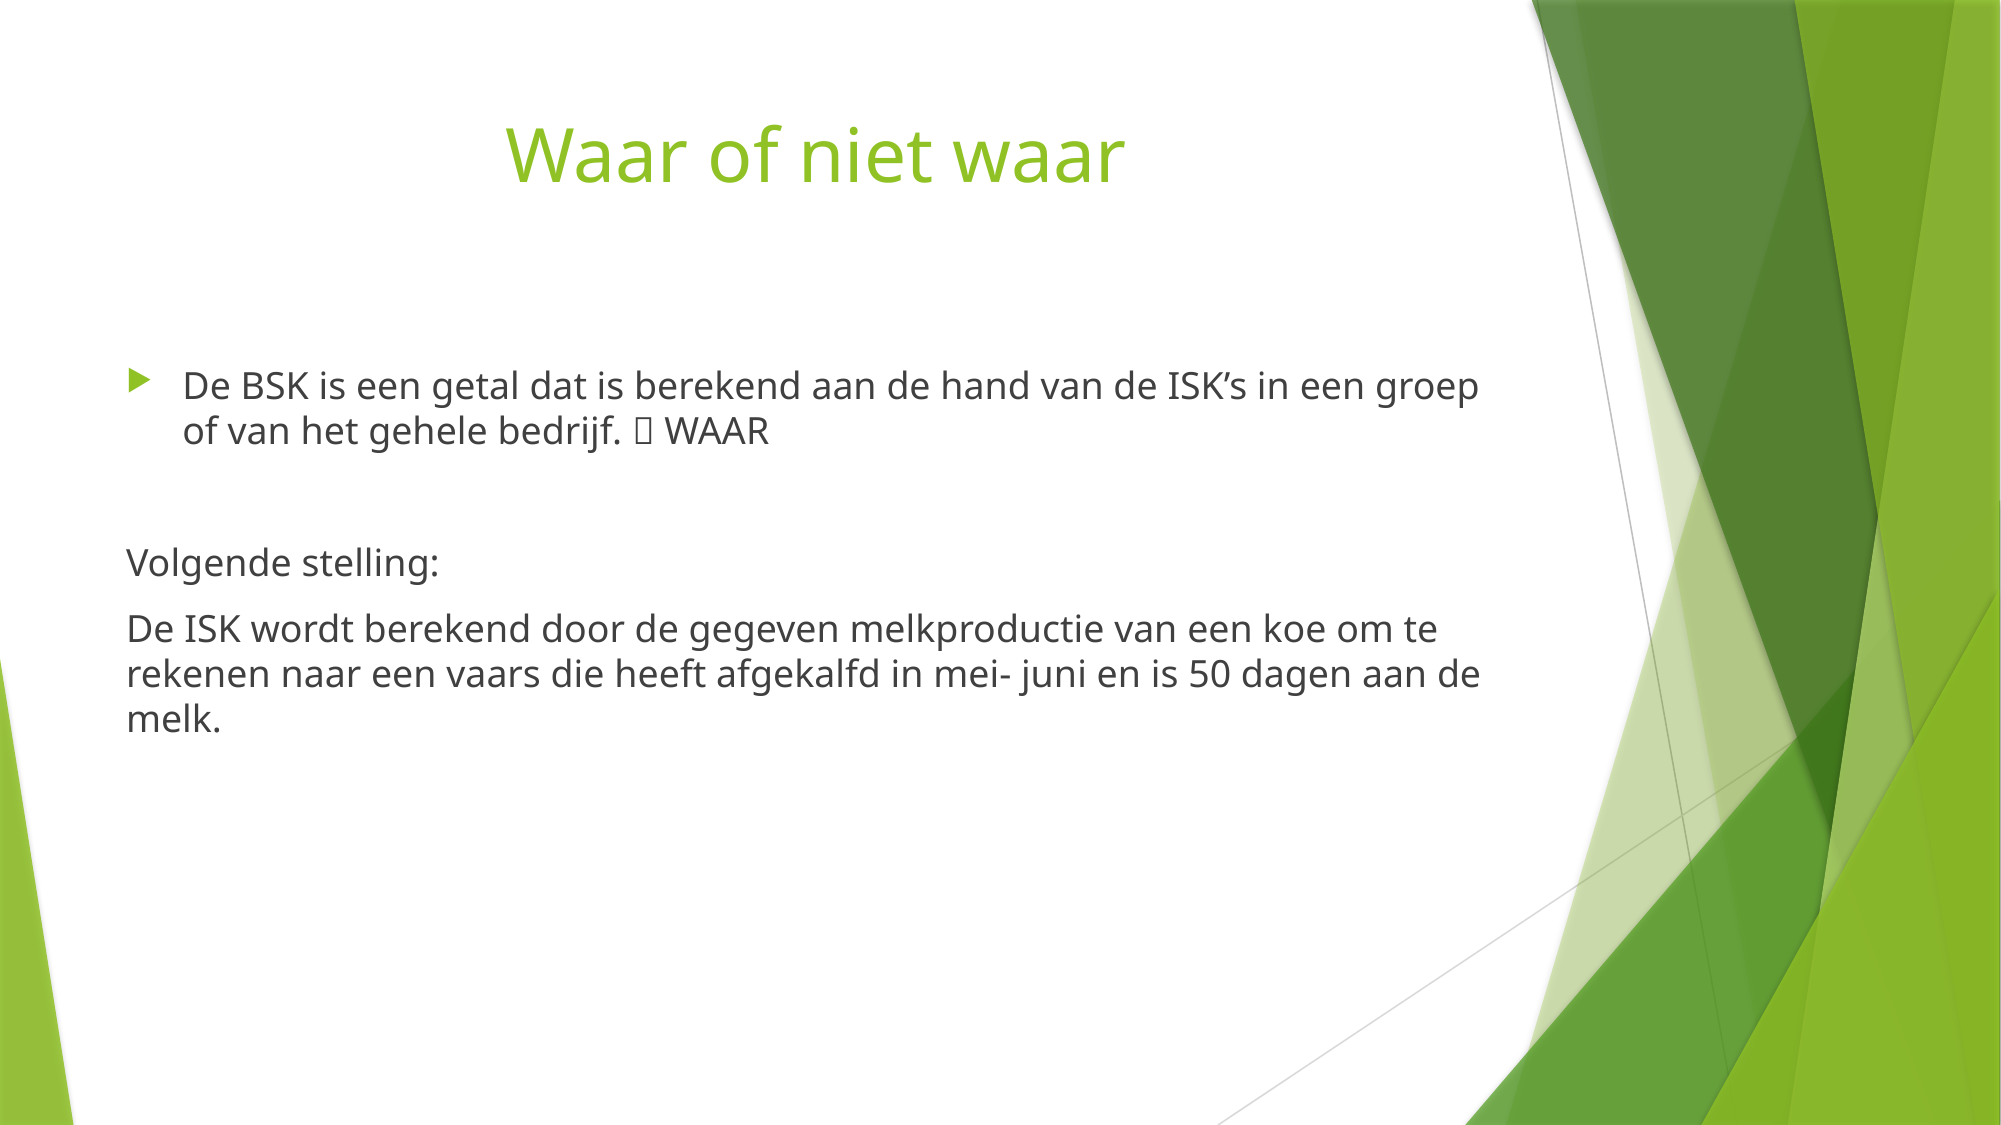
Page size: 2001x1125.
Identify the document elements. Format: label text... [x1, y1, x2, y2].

title Waar of niet waar [111, 99, 1522, 317]
list De BSK is een getal dat is berekend aan de hand van de ISK’s in een groep of van het gehele bedrijf.  WAAR Volgende stelling: De ISK wordt berekend door de gegeven melkproductie van een koe om te rekenen naar een vaars die heeft afgekalfd in mei- juni en is 50 dagen aan de melk. [111, 354, 1522, 992]
